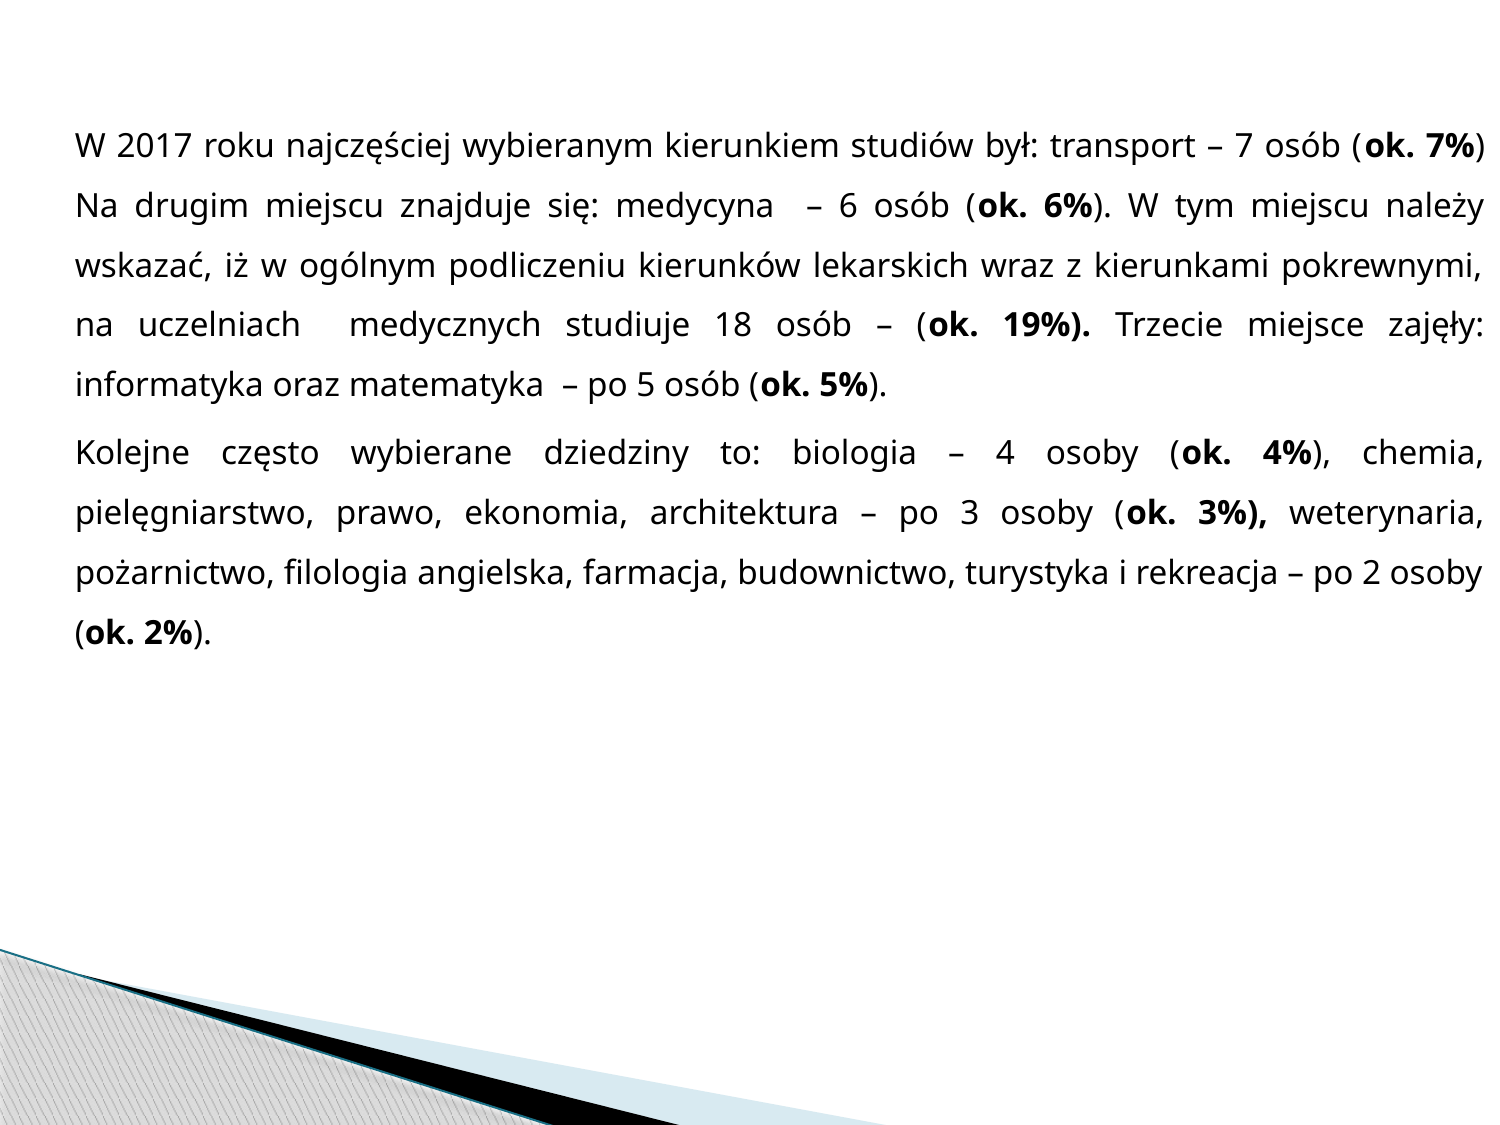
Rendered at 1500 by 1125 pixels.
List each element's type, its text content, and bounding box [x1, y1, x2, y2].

list W 2017 roku najczęściej wybieranym kierunkiem studiów był: transport – 7 osób (ok. 7%) Na drugim miejscu znajduje się: medycyna – 6 osób (ok. 6%). W tym miejscu należy wskazać, iż w ogólnym podliczeniu kierunków lekarskich wraz z kierunkami pokrewnymi, na uczelniach medycznych studiuje 18 osób – (ok. 19%). Trzecie miejsce zajęły: informatyka oraz matematyka – po 5 osób (ok. 5%). Kolejne często wybierane dziedziny to: biologia – 4 osoby (ok. 4%), chemia, pielęgniarstwo, prawo, ekonomia, architektura – po 3 osoby (ok. 3%), weterynaria, pożarnictwo, filologia angielska, farmacja, budownictwo, turystyka i rekreacja – po 2 osoby (ok. 2%). [0, 0, 1500, 1095]
